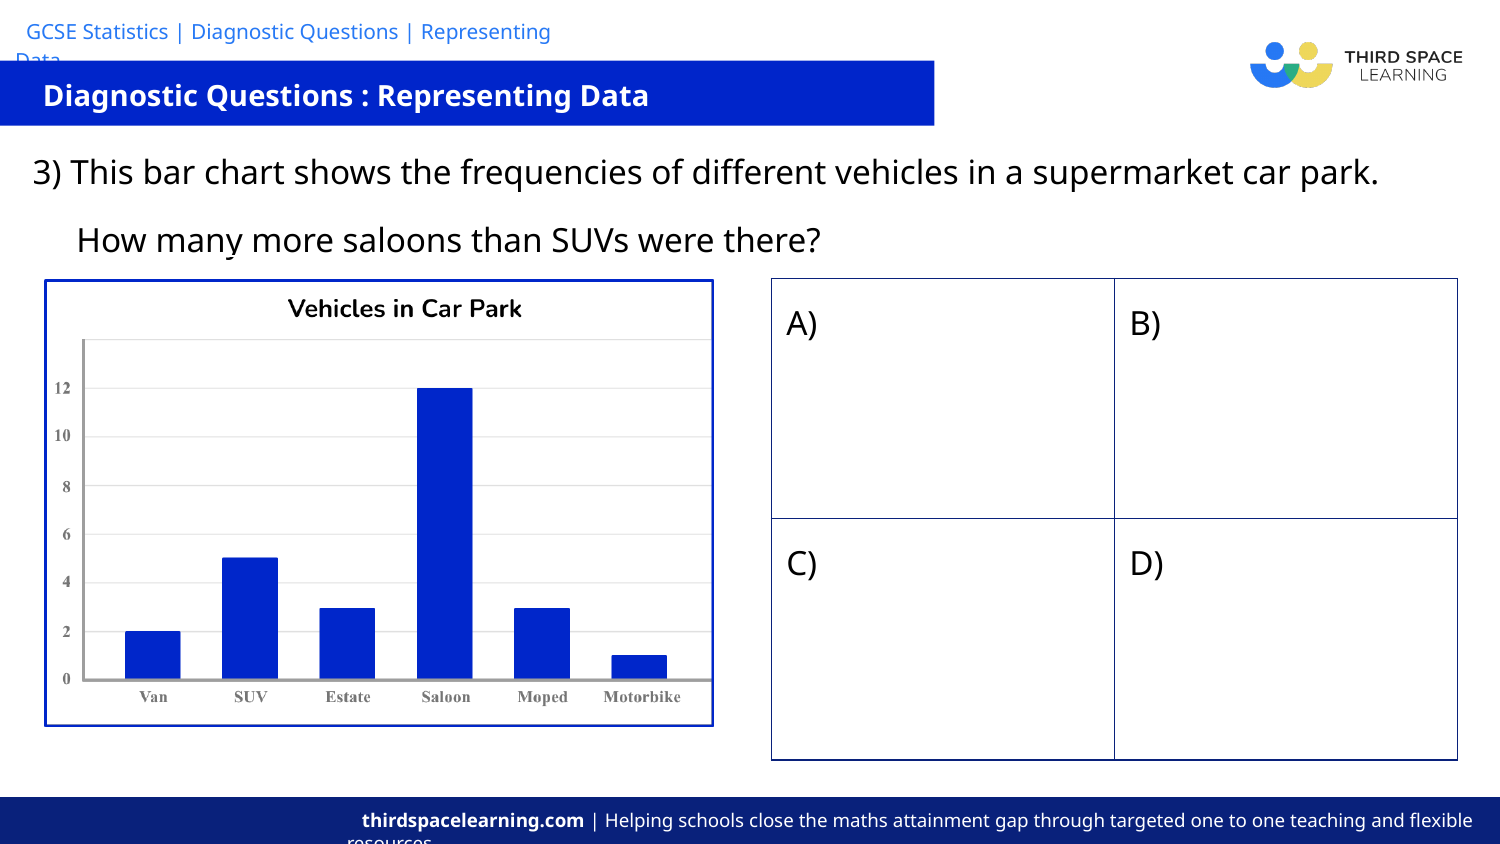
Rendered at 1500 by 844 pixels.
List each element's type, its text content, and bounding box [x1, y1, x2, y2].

text_box Diagnostic Questions : Representing Data [27, 61, 778, 127]
picture [44, 279, 714, 727]
picture [1250, 33, 1465, 99]
table_header 3) This bar chart shows the frequencies of different vehicles in a supermarket car park. How many more saloons than SUVs were there? [19, 142, 1474, 255]
